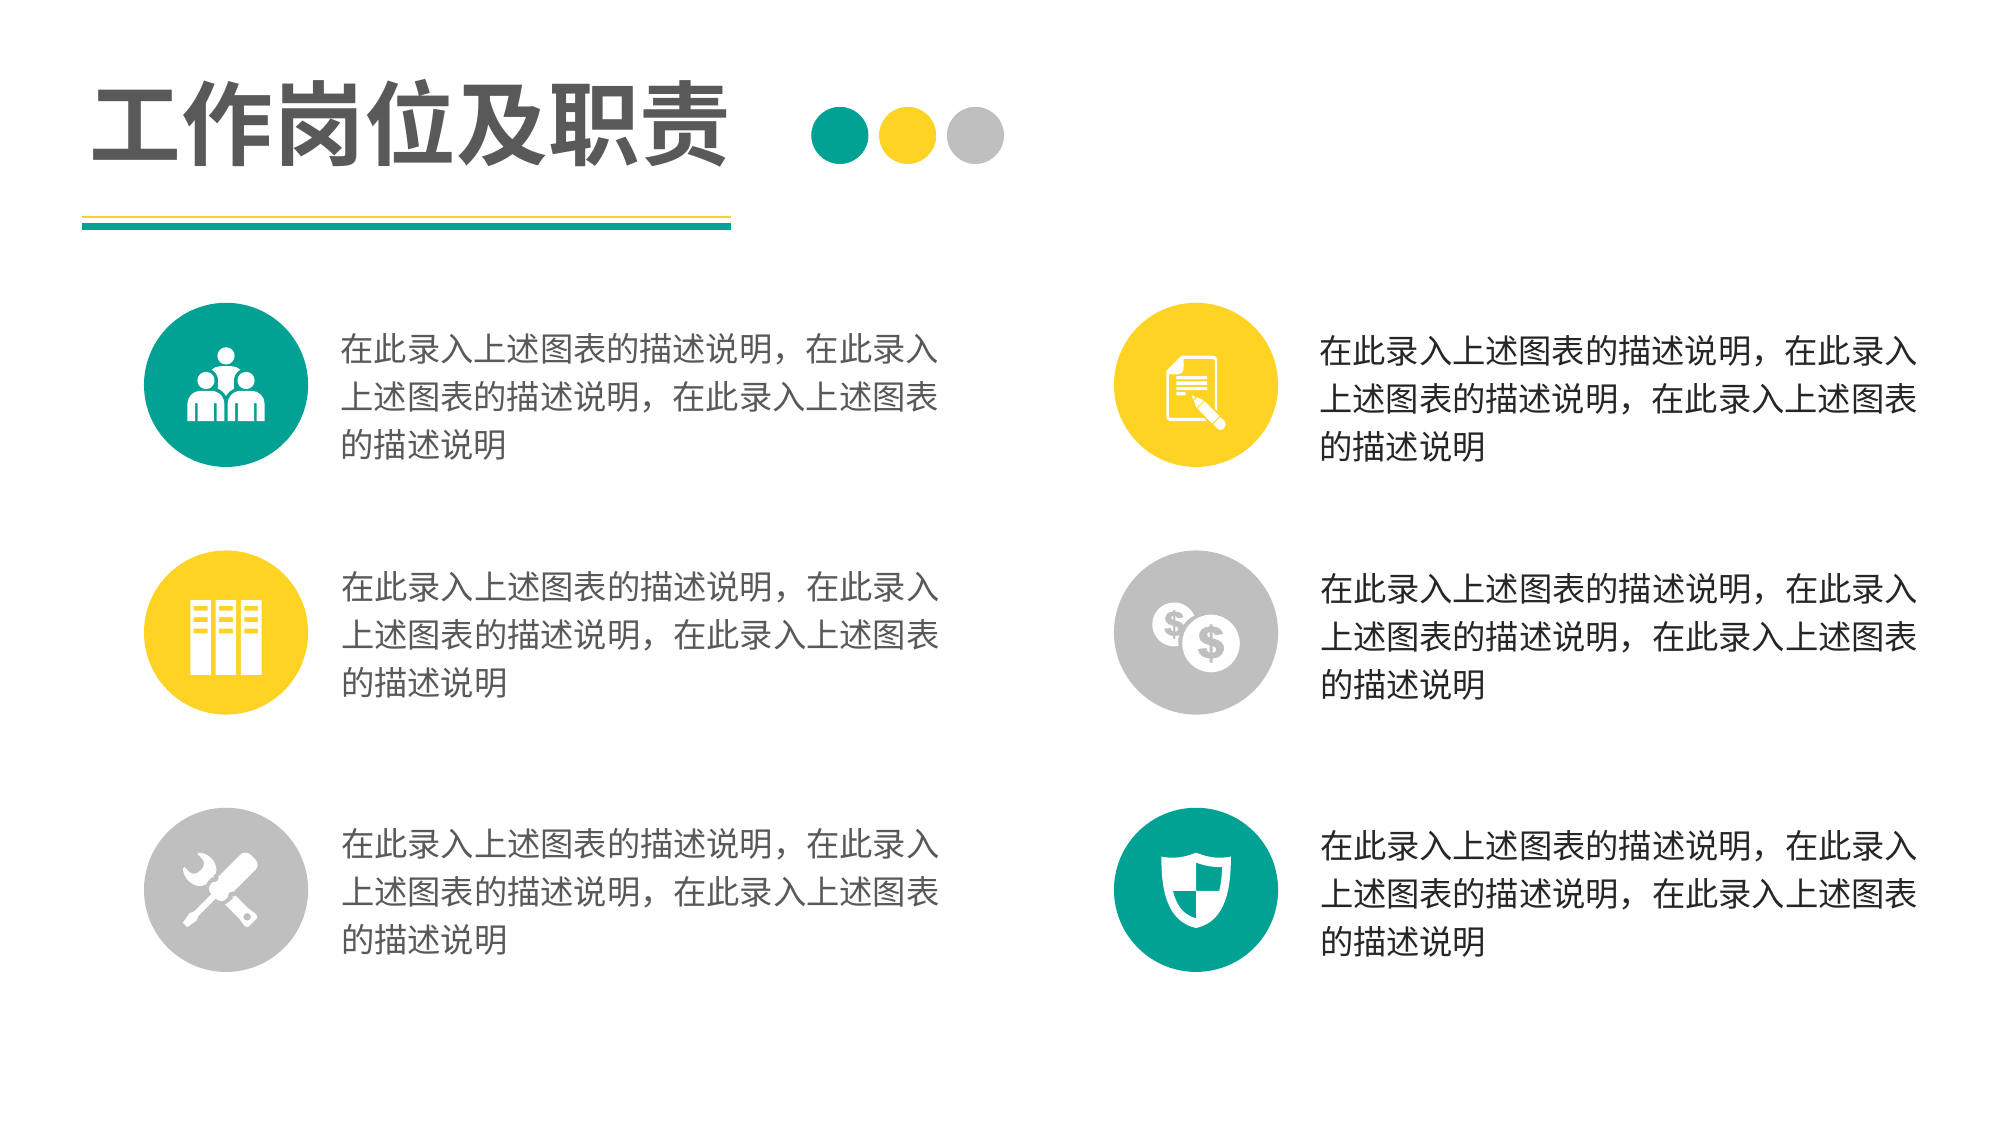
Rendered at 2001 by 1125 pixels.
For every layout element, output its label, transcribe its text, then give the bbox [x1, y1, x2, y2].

text_box 在此录入上述图表的描述说明，在此录入上述图表的描述说明，在此录入上述图表的描述说明 [326, 550, 983, 710]
text_box 在此录入上述图表的描述说明，在此录入上述图表的描述说明，在此录入上述图表的描述说明 [1305, 552, 1962, 712]
text_box 工作岗位及职责 [75, 60, 747, 185]
text_box 在此录入上述图表的描述说明，在此录入上述图表的描述说明，在此录入上述图表的描述说明 [326, 807, 983, 967]
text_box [806, 101, 1010, 170]
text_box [1113, 550, 1279, 715]
text_box 在此录入上述图表的描述说明，在此录入上述图表的描述说明，在此录入上述图表的描述说明 [1304, 315, 1961, 474]
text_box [143, 807, 309, 972]
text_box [1113, 807, 1279, 972]
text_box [143, 302, 309, 467]
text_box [1113, 302, 1279, 467]
text_box 在此录入上述图表的描述说明，在此录入上述图表的描述说明，在此录入上述图表的描述说明 [325, 312, 982, 472]
text_box 在此录入上述图表的描述说明，在此录入上述图表的描述说明，在此录入上述图表的描述说明 [1305, 810, 1962, 969]
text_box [143, 550, 309, 715]
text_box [81, 216, 732, 227]
